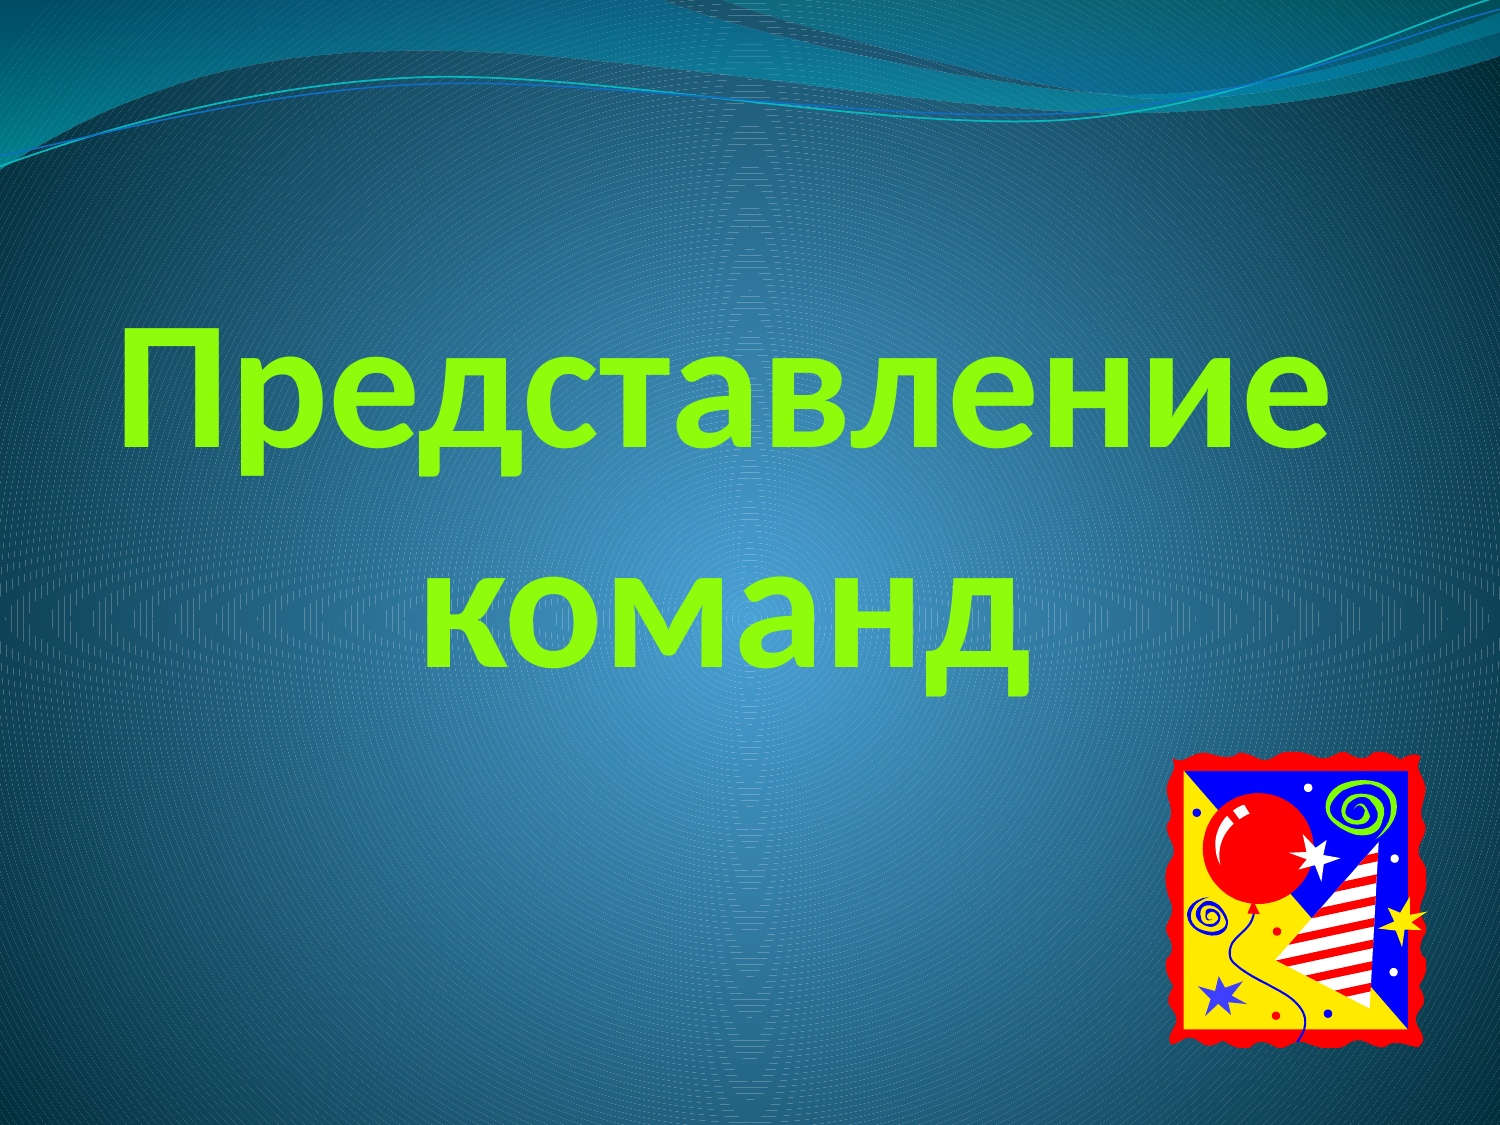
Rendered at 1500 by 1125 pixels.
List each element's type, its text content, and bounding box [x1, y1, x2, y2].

picture [1163, 751, 1428, 1049]
title Представление команд [86, 420, 1362, 705]
